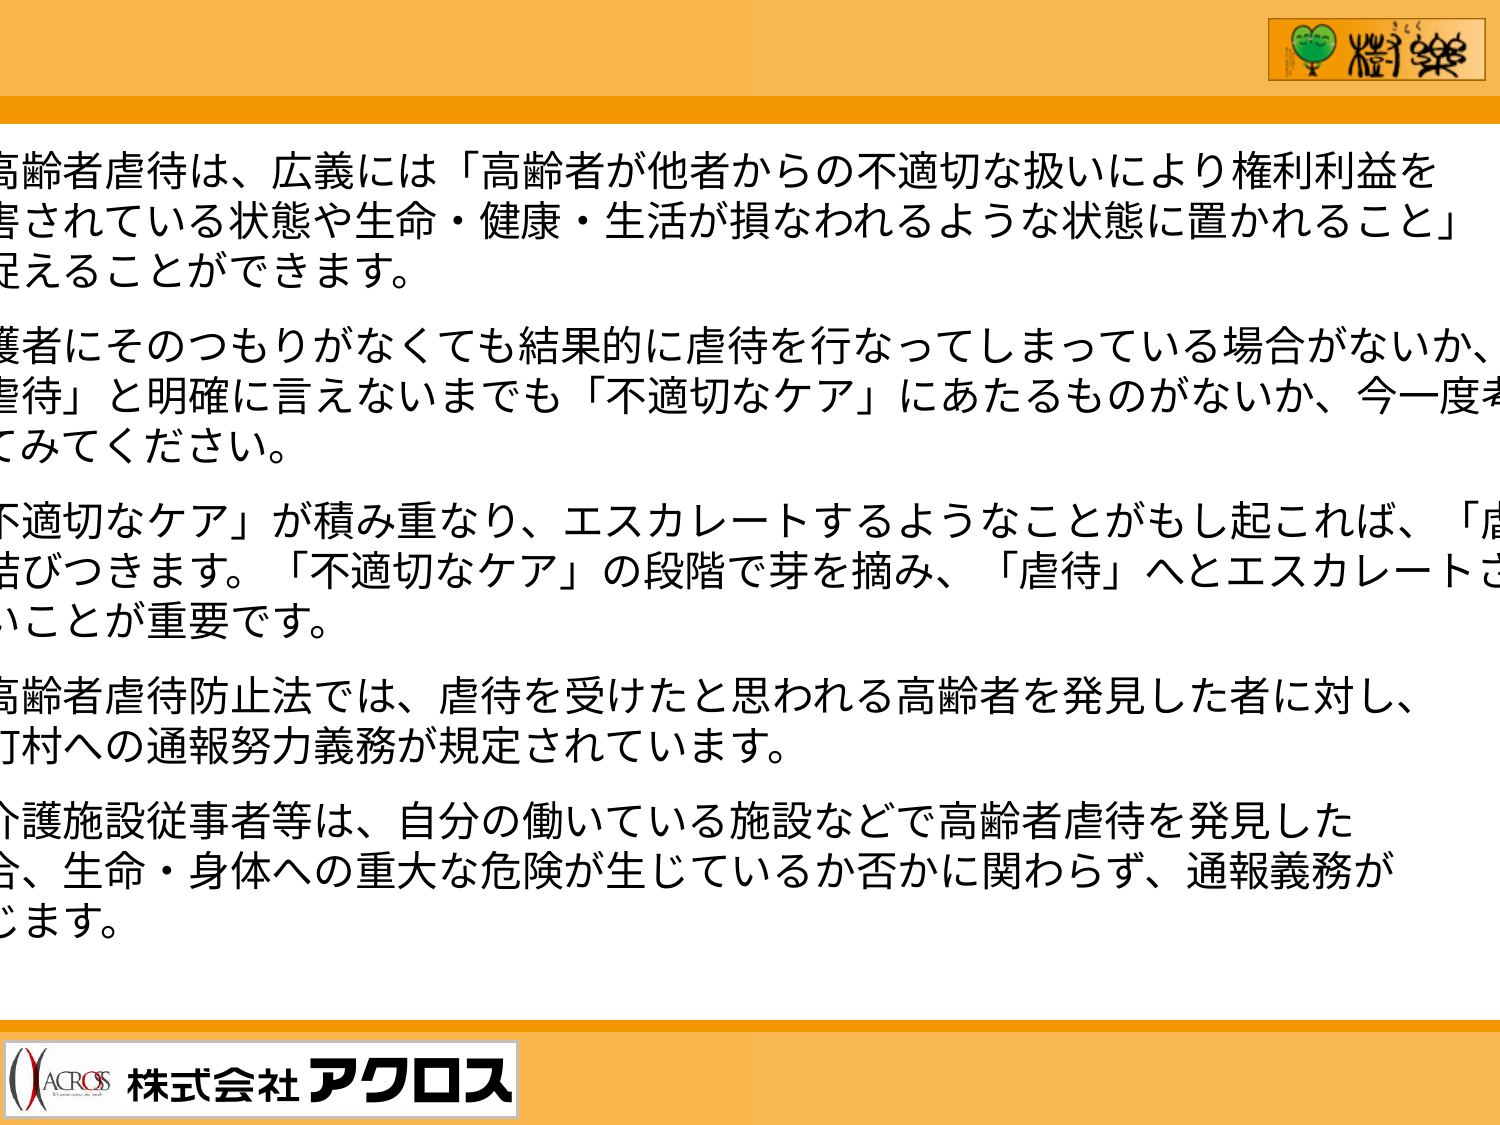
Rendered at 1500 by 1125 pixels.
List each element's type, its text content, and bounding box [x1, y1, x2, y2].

picture [0, 1020, 1500, 1125]
picture [0, 0, 1500, 124]
text_box ・高齢者虐待は、広義には「高齢者が他者からの不適切な扱いにより権利利益を 侵害されている状態や生命・健康・生活が損なわれるような状態に置かれること」 と捉えることができます。 介護者にそのつもりがなくても結果的に虐待を行なってしまっている場合がないか、 「虐待」と明確に言えないまでも「不適切なケア」にあたるものがないか、今一度考 えてみてください。 「不適切なケア」が積み重なり、エスカレートするようなことがもし起これば、「虐待」 に結びつきます。「不適切なケア」の段階で芽を摘み、「虐待」へとエスカレートさせ ないことが重要です。 ・高齢者虐待防止法では、虐待を受けたと思われる高齢者を発見した者に対し、 市町村への通報努力義務が規定されています。 養介護施設従事者等は、自分の働いている施設などで高齢者虐待を発見した 場合、生命・身体への重大な危険が生じているか否かに関わらず、通報義務が 生じます。 [0, 137, 1500, 953]
